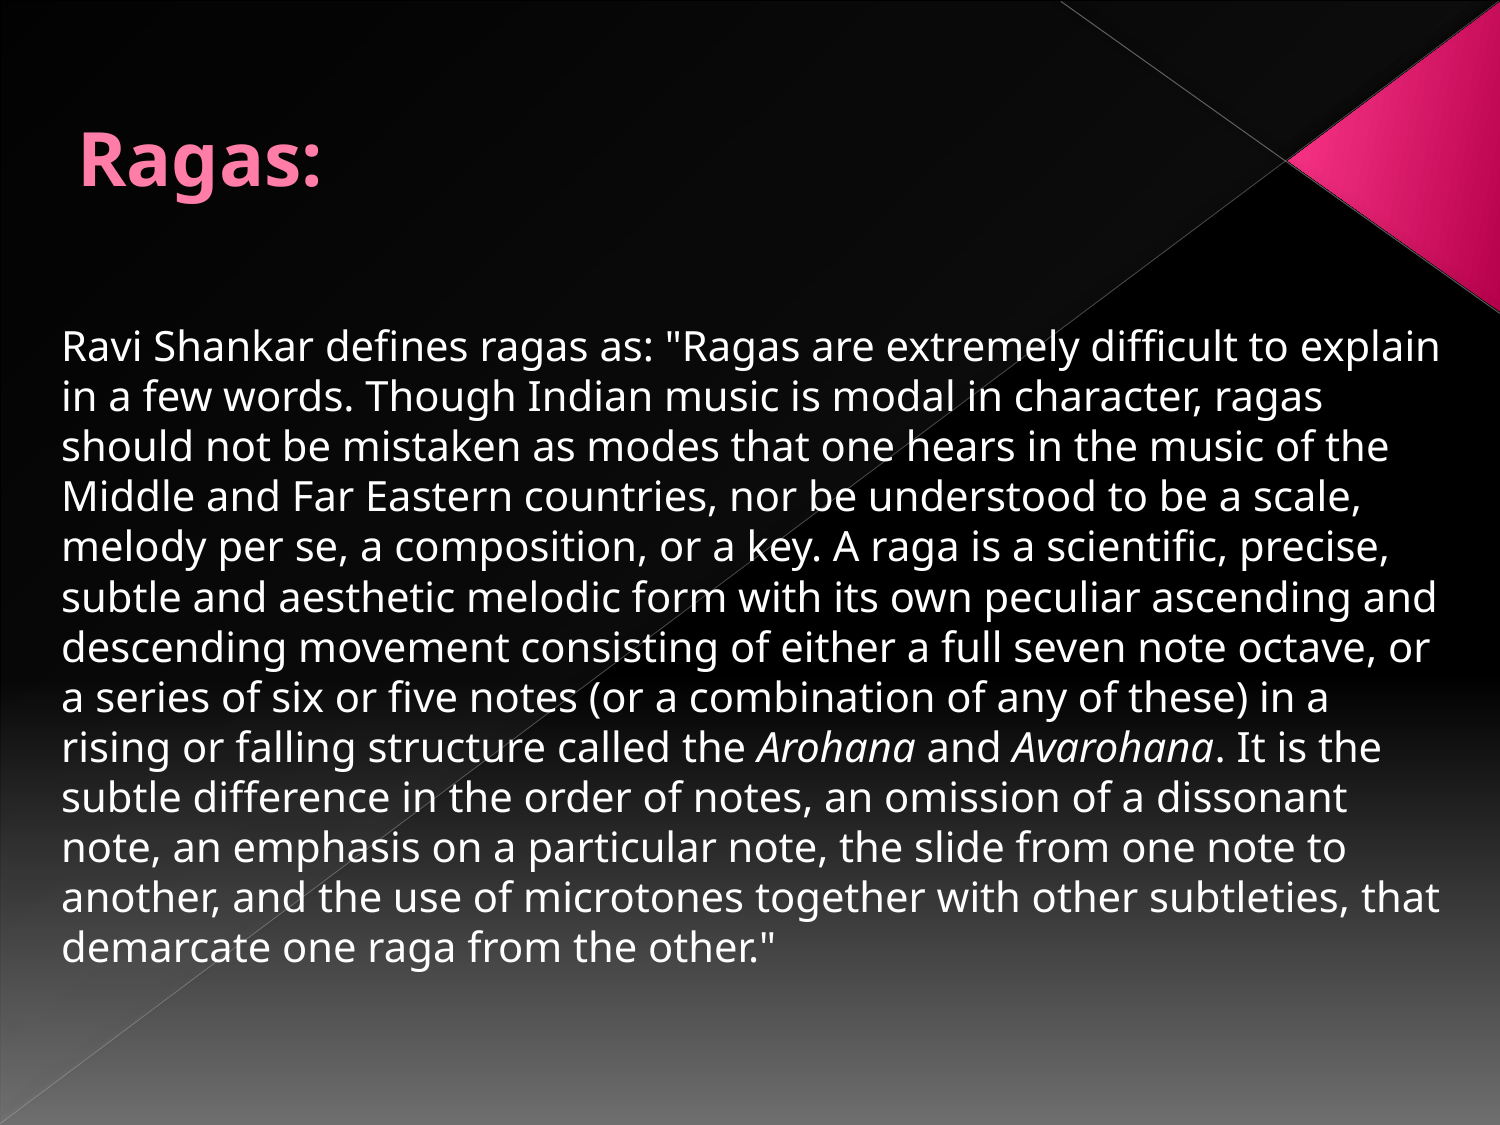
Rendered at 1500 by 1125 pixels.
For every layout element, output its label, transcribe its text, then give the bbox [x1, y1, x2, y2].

list Ravi Shankar defines ragas as: "Ragas are extremely difficult to explain in a few words. Though Indian music is modal in character, ragas should not be mistaken as modes that one hears in the music of the Middle and Far Eastern countries, nor be understood to be a scale, melody per se, a composition, or a key. A raga is a scientific, precise, subtle and aesthetic melodic form with its own peculiar ascending and descending movement consisting of either a full seven note octave, or a series of six or five notes (or a combination of any of these) in a rising or falling structure called the Arohana and Avarohana. It is the subtle difference in the order of notes, an omission of a dissonant note, an emphasis on a particular note, the slide from one note to another, and the use of microtones together with other subtleties, that demarcate one raga from the other." [37, 312, 1463, 1032]
title Ragas: [62, 44, 1250, 268]
